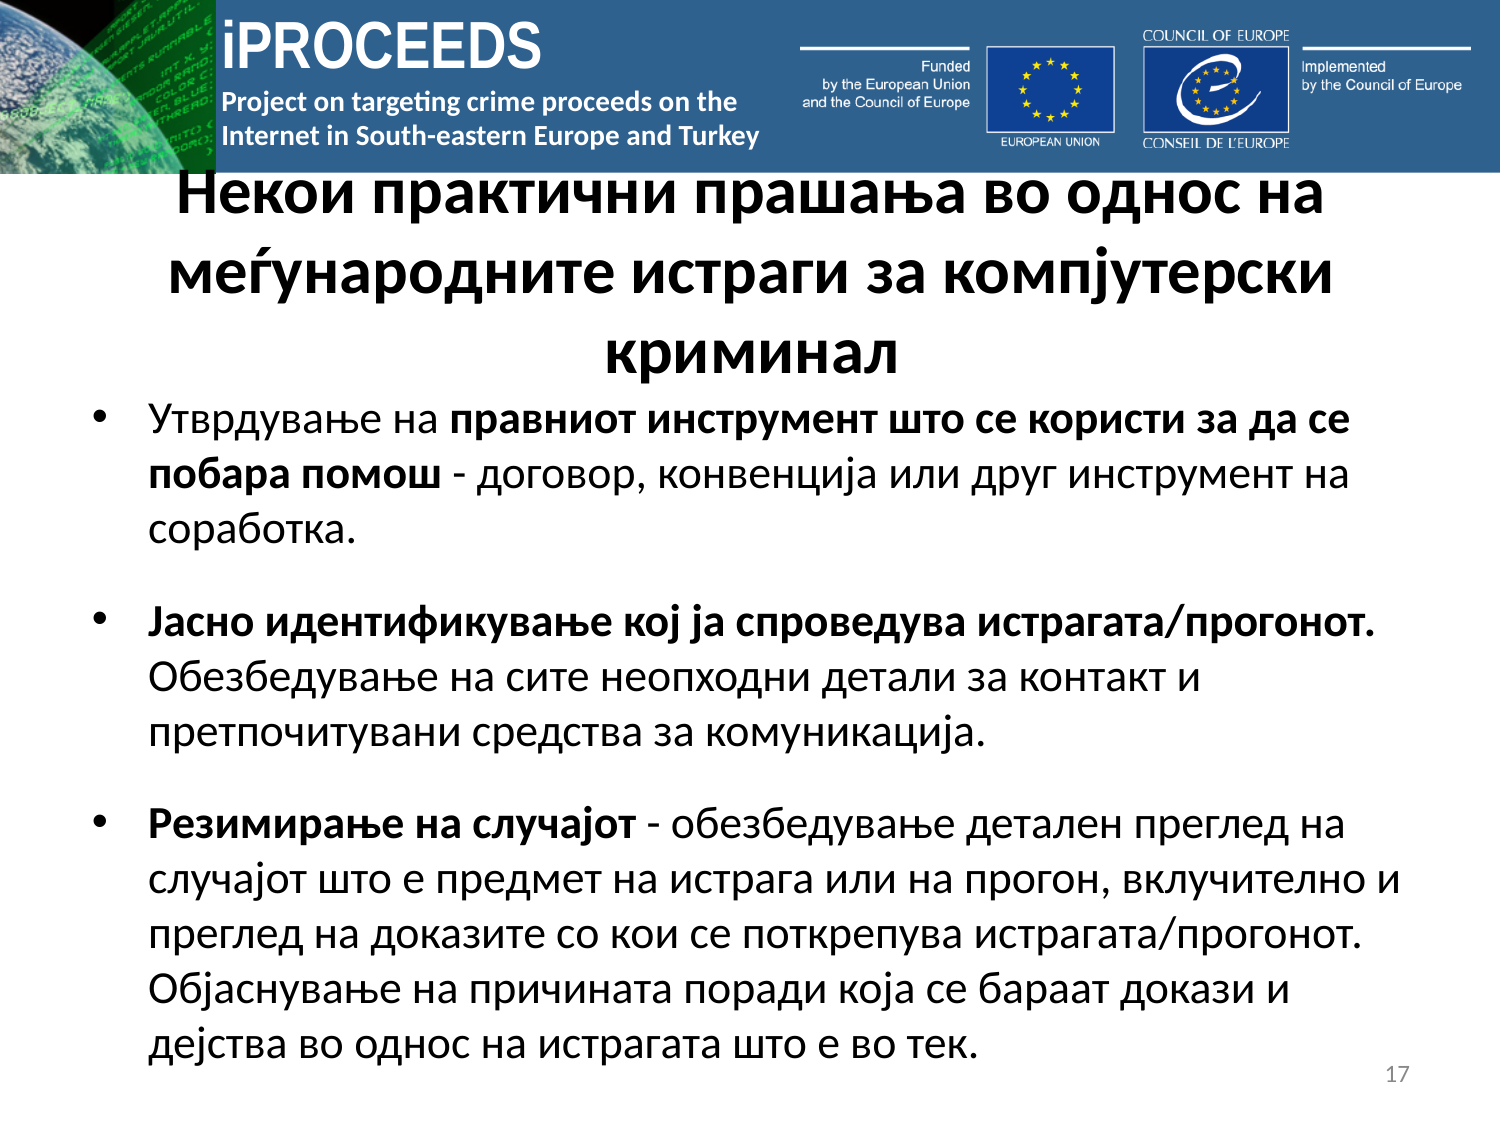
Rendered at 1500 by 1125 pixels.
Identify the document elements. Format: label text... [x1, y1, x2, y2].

title Некои практични прашања во однос на меѓународните истраги за компјутерски криминал [76, 172, 1427, 361]
list Утврдување на правниот инструмент што се користи за да се побара помош - договор, конвенција или друг инструмент на соработка. Јасно идентификување кој ја спроведува истрагата/прогонот. Обезбедување на сите неопходни детали за контакт и претпочитувани средства за комуникација. Резимирање на случајот - обезбедување детален преглед на случајот што е предмет на истрага или на прогон, вклучително и преглед на доказите со кои се поткрепува истрагата/прогонот. Објаснување на причината поради која се бараат докази и дејства во однос на истрагата што е во тек. [76, 380, 1427, 1124]
picture [800, 30, 1471, 148]
picture [0, 0, 216, 174]
slide_number 17 [1074, 1042, 1425, 1103]
